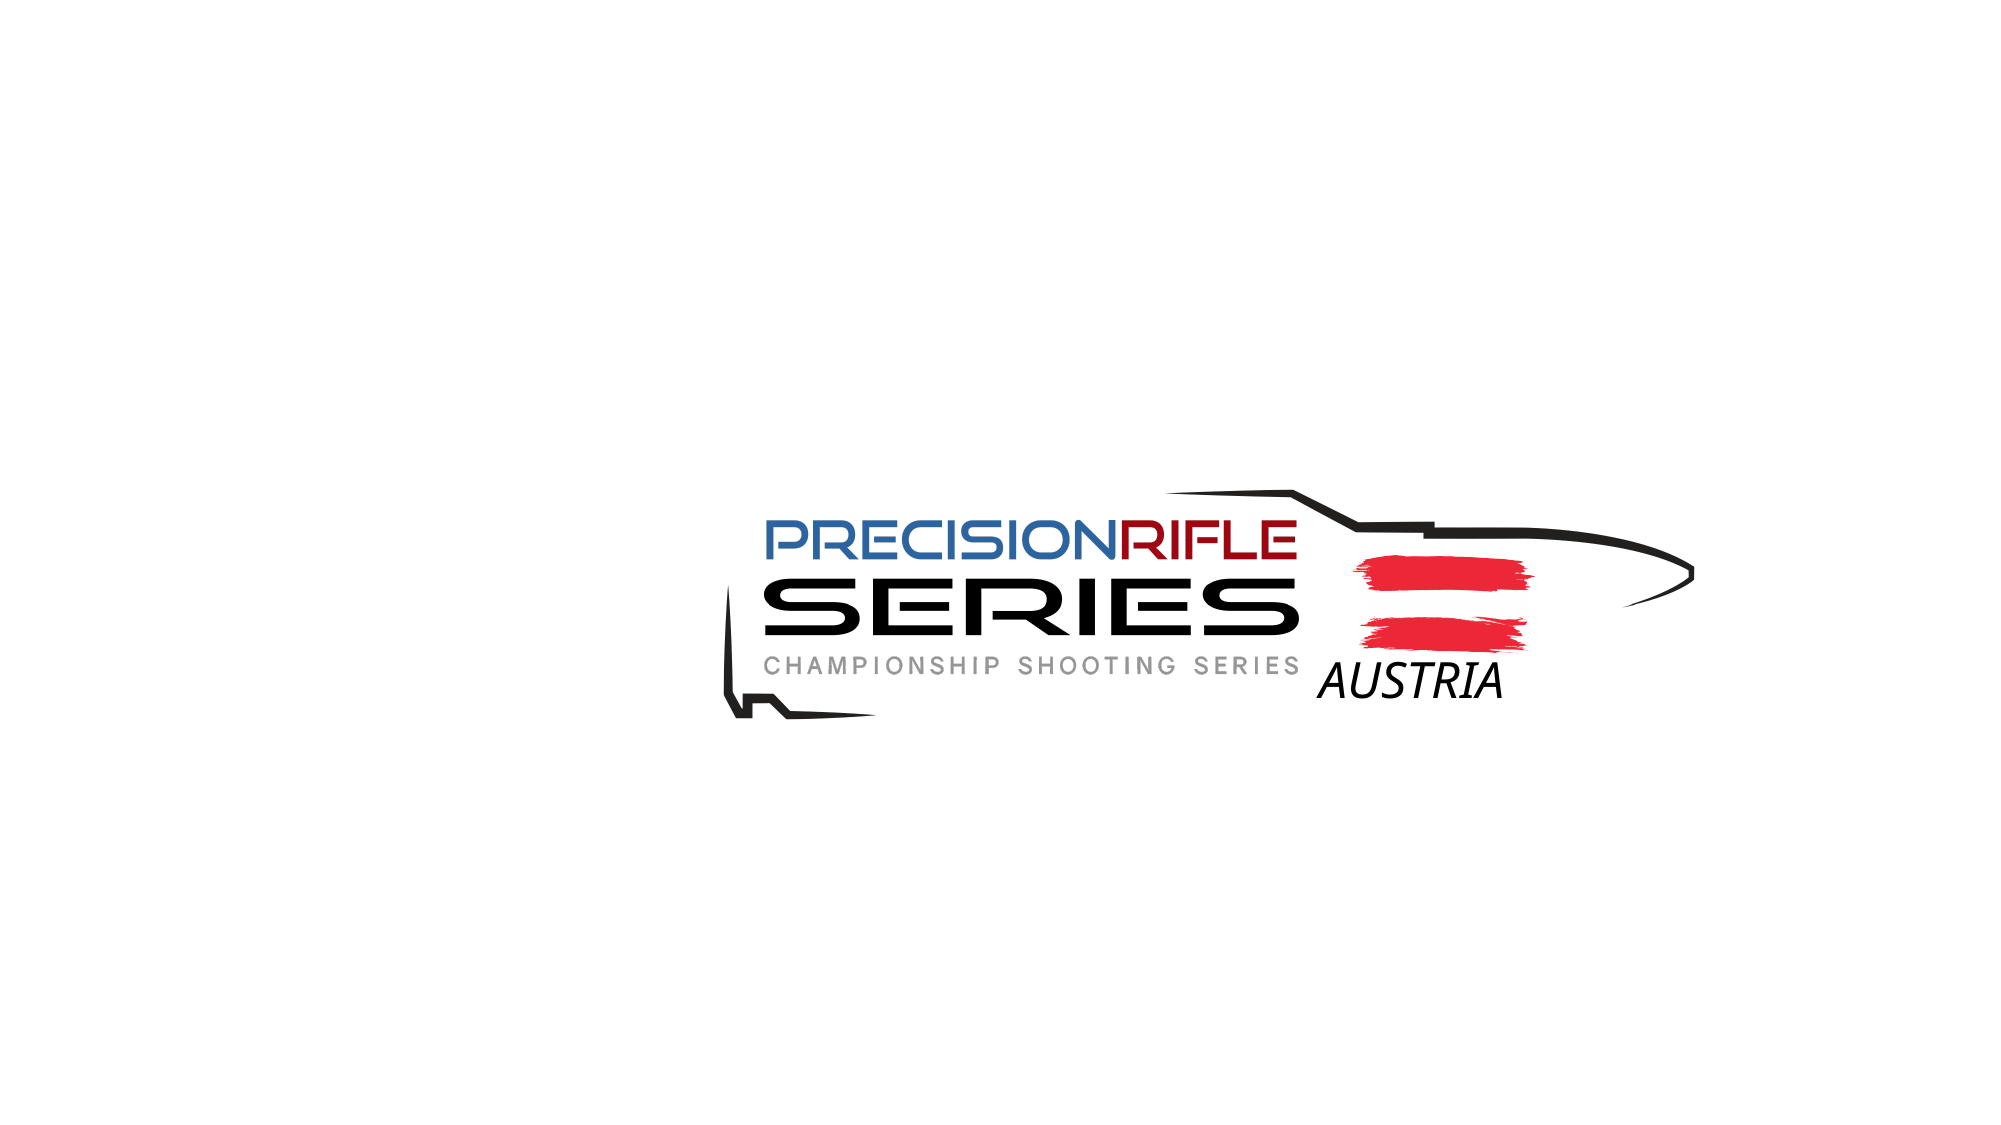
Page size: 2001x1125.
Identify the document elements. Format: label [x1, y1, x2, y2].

text_box [708, 104, 1709, 1105]
